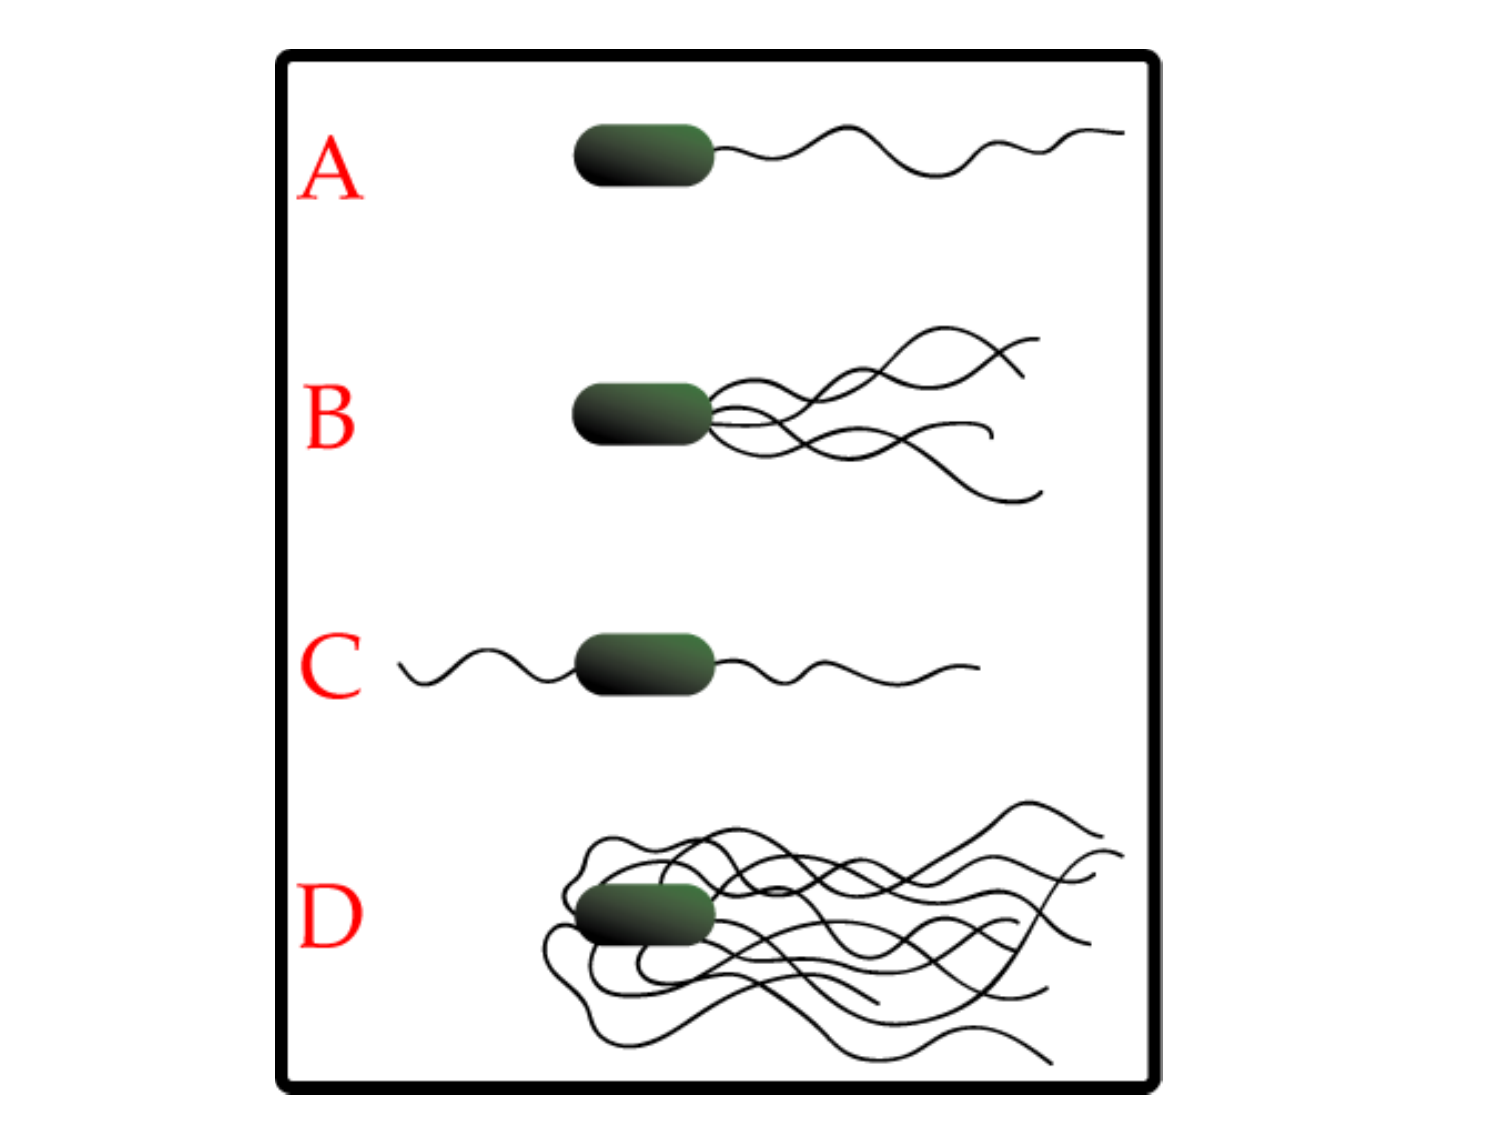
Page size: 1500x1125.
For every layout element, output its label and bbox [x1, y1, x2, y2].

list [274, 49, 1163, 1096]
